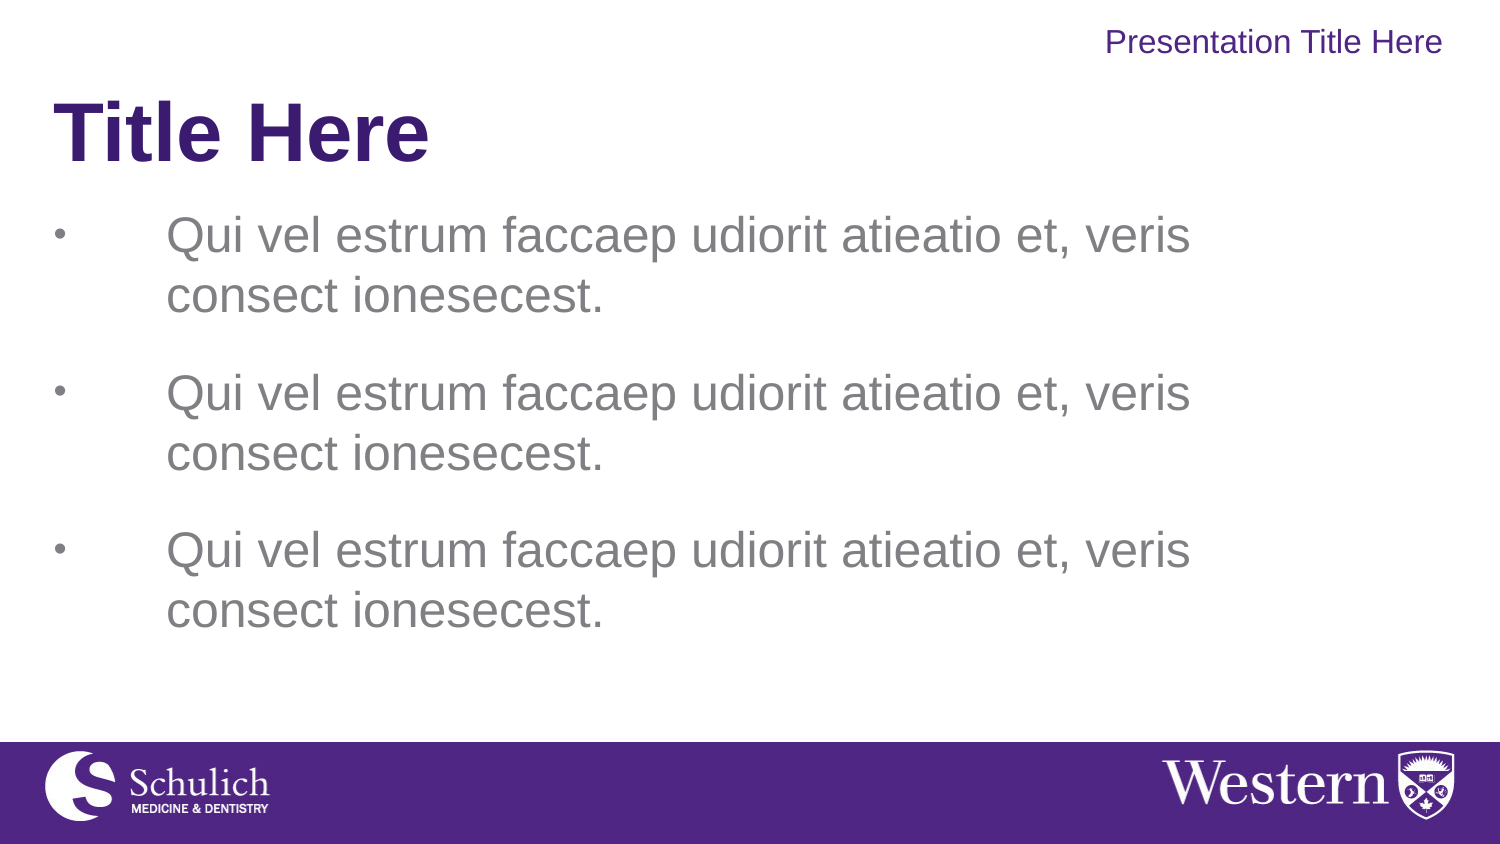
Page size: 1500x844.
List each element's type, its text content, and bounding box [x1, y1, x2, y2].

picture [0, 0, 1500, 844]
text_box Title Here Qui vel estrum faccaep udiorit atieatio et, veris consect ionesecest. Qui vel estrum faccaep udiorit atieatio et, veris consect ionesecest. Qui vel estrum faccaep udiorit atieatio et, veris consect ionesecest. [38, 70, 1353, 844]
text_box Presentation Title Here [935, 12, 1459, 68]
